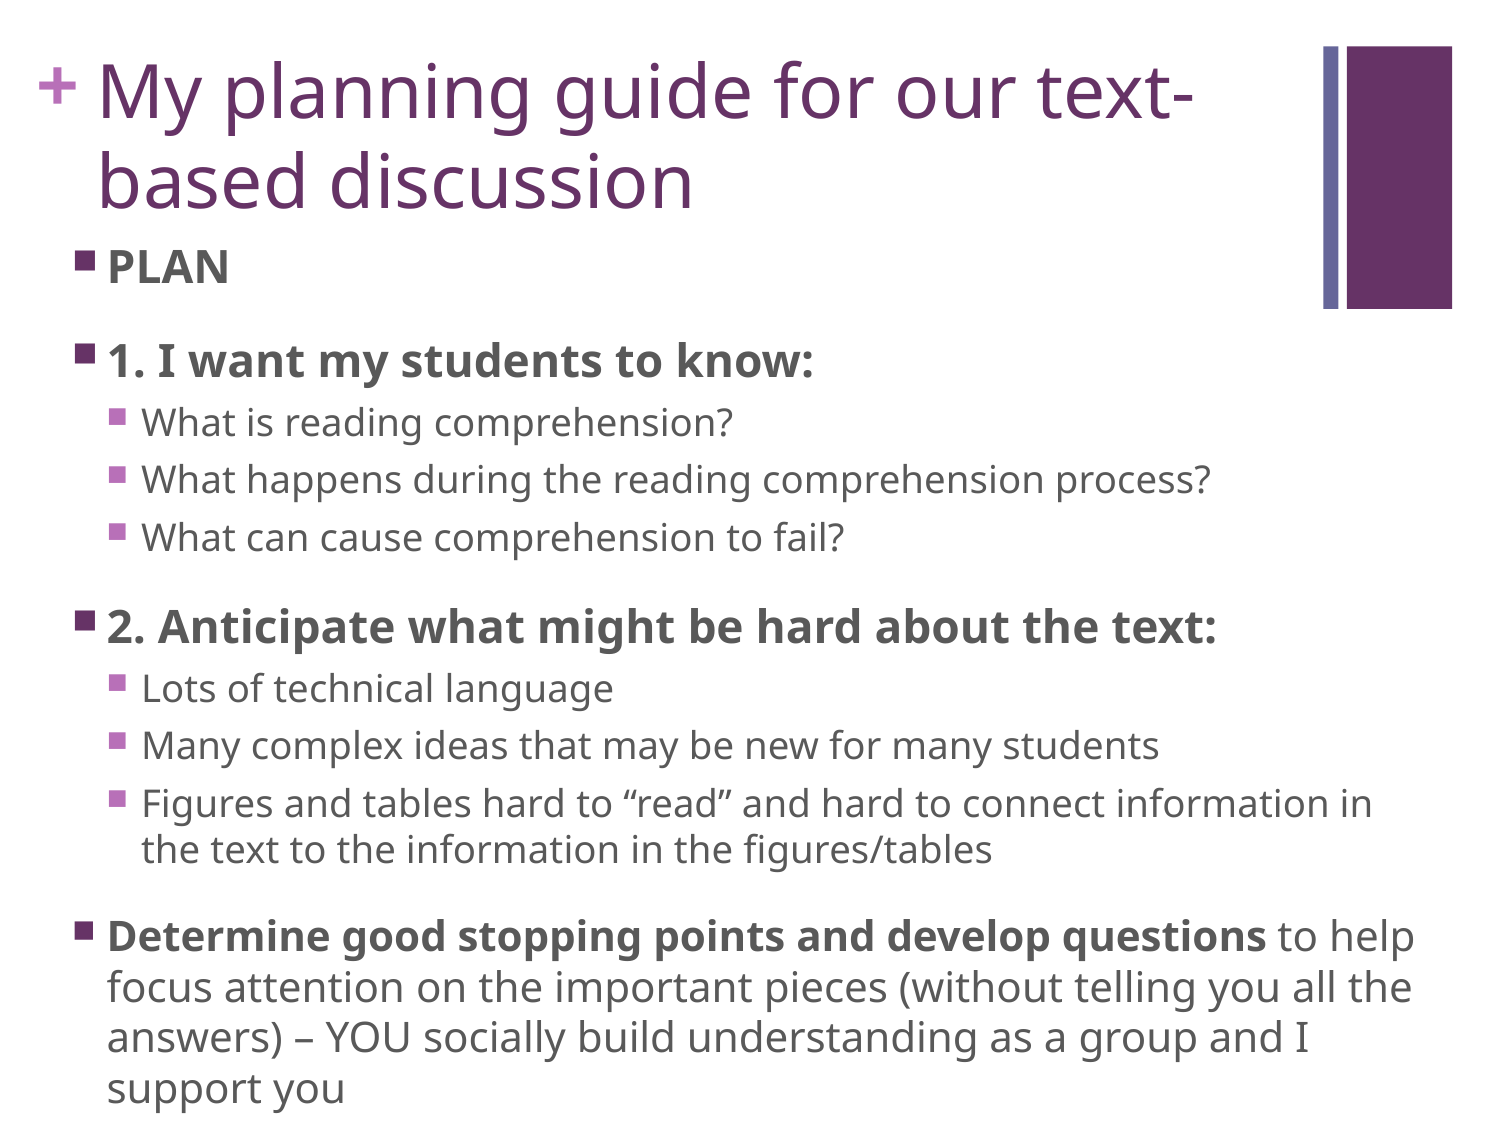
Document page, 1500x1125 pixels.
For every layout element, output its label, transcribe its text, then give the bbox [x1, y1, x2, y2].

list PLAN 1. I want my students to know: What is reading comprehension? What happens during the reading comprehension process? What can cause comprehension to fail? 2. Anticipate what might be hard about the text: Lots of technical language Many complex ideas that may be new for many students Figures and tables hard to “read” and hard to connect information in the text to the information in the figures/tables Determine good stopping points and develop questions to help focus attention on the important pieces (without telling you all the answers) – YOU socially build understanding as a group and I support you [57, 230, 1443, 1125]
title My planning guide for our text-based discussion [81, 35, 1322, 219]
